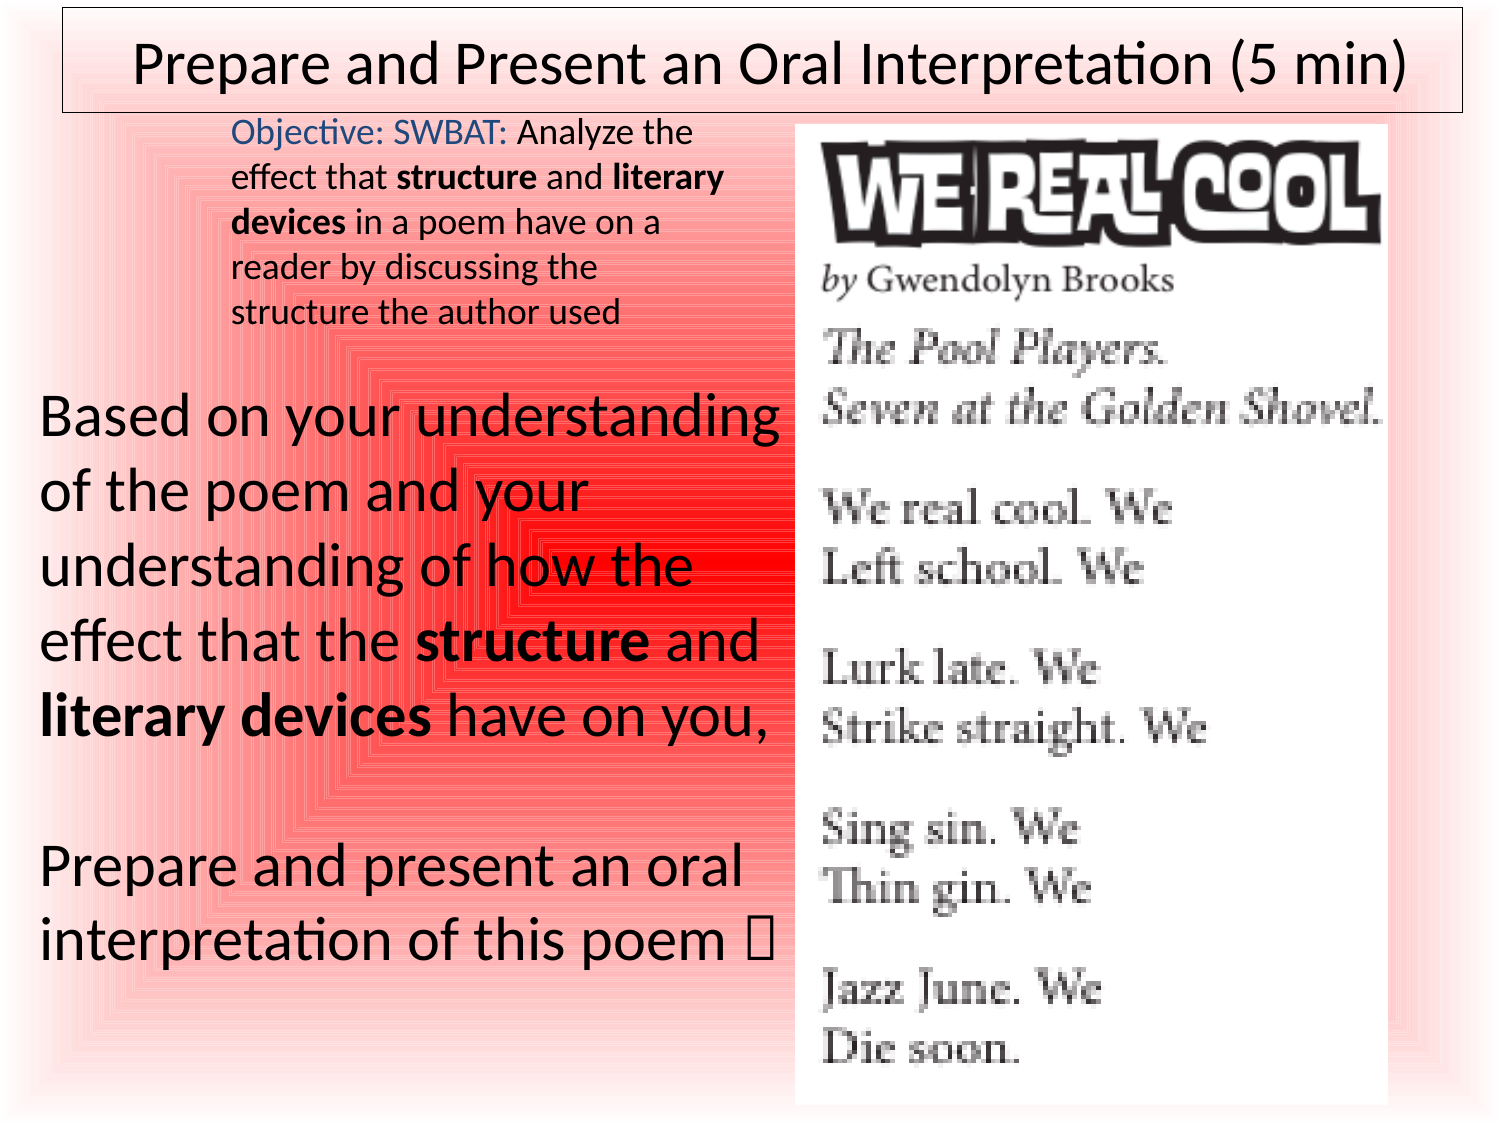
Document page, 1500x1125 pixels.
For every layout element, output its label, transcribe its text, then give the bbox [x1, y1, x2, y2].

text_box Objective: SWBAT: Analyze the effect that structure and literary devices in a poem have on a reader by discussing the structure the author used [37, 99, 750, 340]
title Prepare and Present an Oral Interpretation (5 min) [62, 7, 1463, 113]
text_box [795, 124, 1388, 1105]
text_box Based on your understanding of the poem and your understanding of how the effect that the structure and literary devices have on you, Prepare and present an oral interpretation of this poem  [24, 366, 790, 981]
